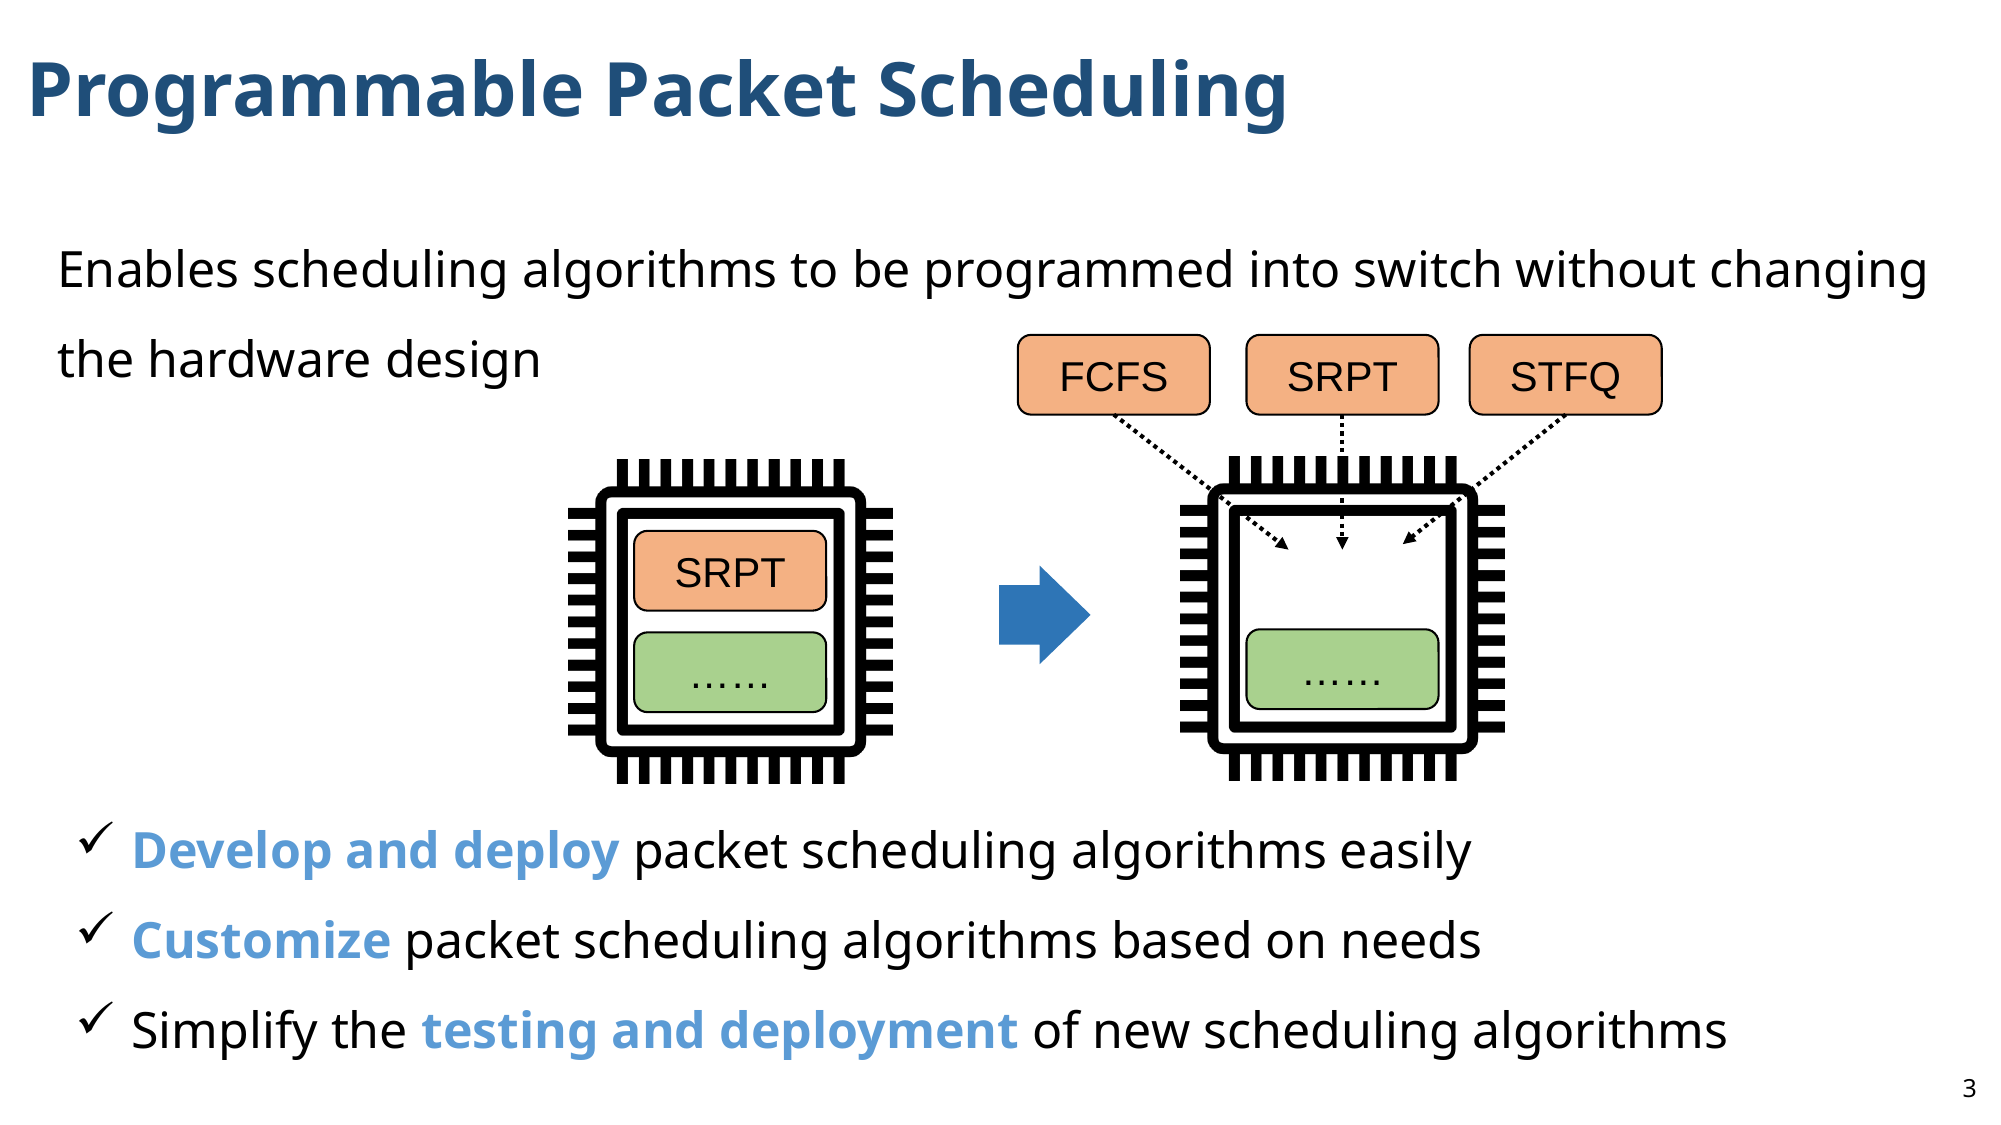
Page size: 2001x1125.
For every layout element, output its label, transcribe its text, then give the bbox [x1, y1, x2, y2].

picture [1180, 456, 1505, 781]
picture [567, 459, 893, 784]
text_box SRPT [1245, 333, 1440, 416]
text_box [998, 563, 1093, 667]
text_box Develop and deploy packet scheduling algorithms easily Customize packet scheduling algorithms based on needs Simplify the testing and deployment of new scheduling algorithms [60, 761, 1976, 1086]
title Programmable Packet Scheduling [11, 0, 1853, 201]
text_box FCFS [1016, 333, 1211, 416]
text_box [1402, 414, 1566, 545]
slide_number 2 [1541, 1059, 1992, 1120]
text_box STFQ [1468, 333, 1663, 416]
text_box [1113, 414, 1289, 550]
text_box Enables scheduling algorithms to be programmed into switch without changing the hardware design [42, 188, 1958, 407]
